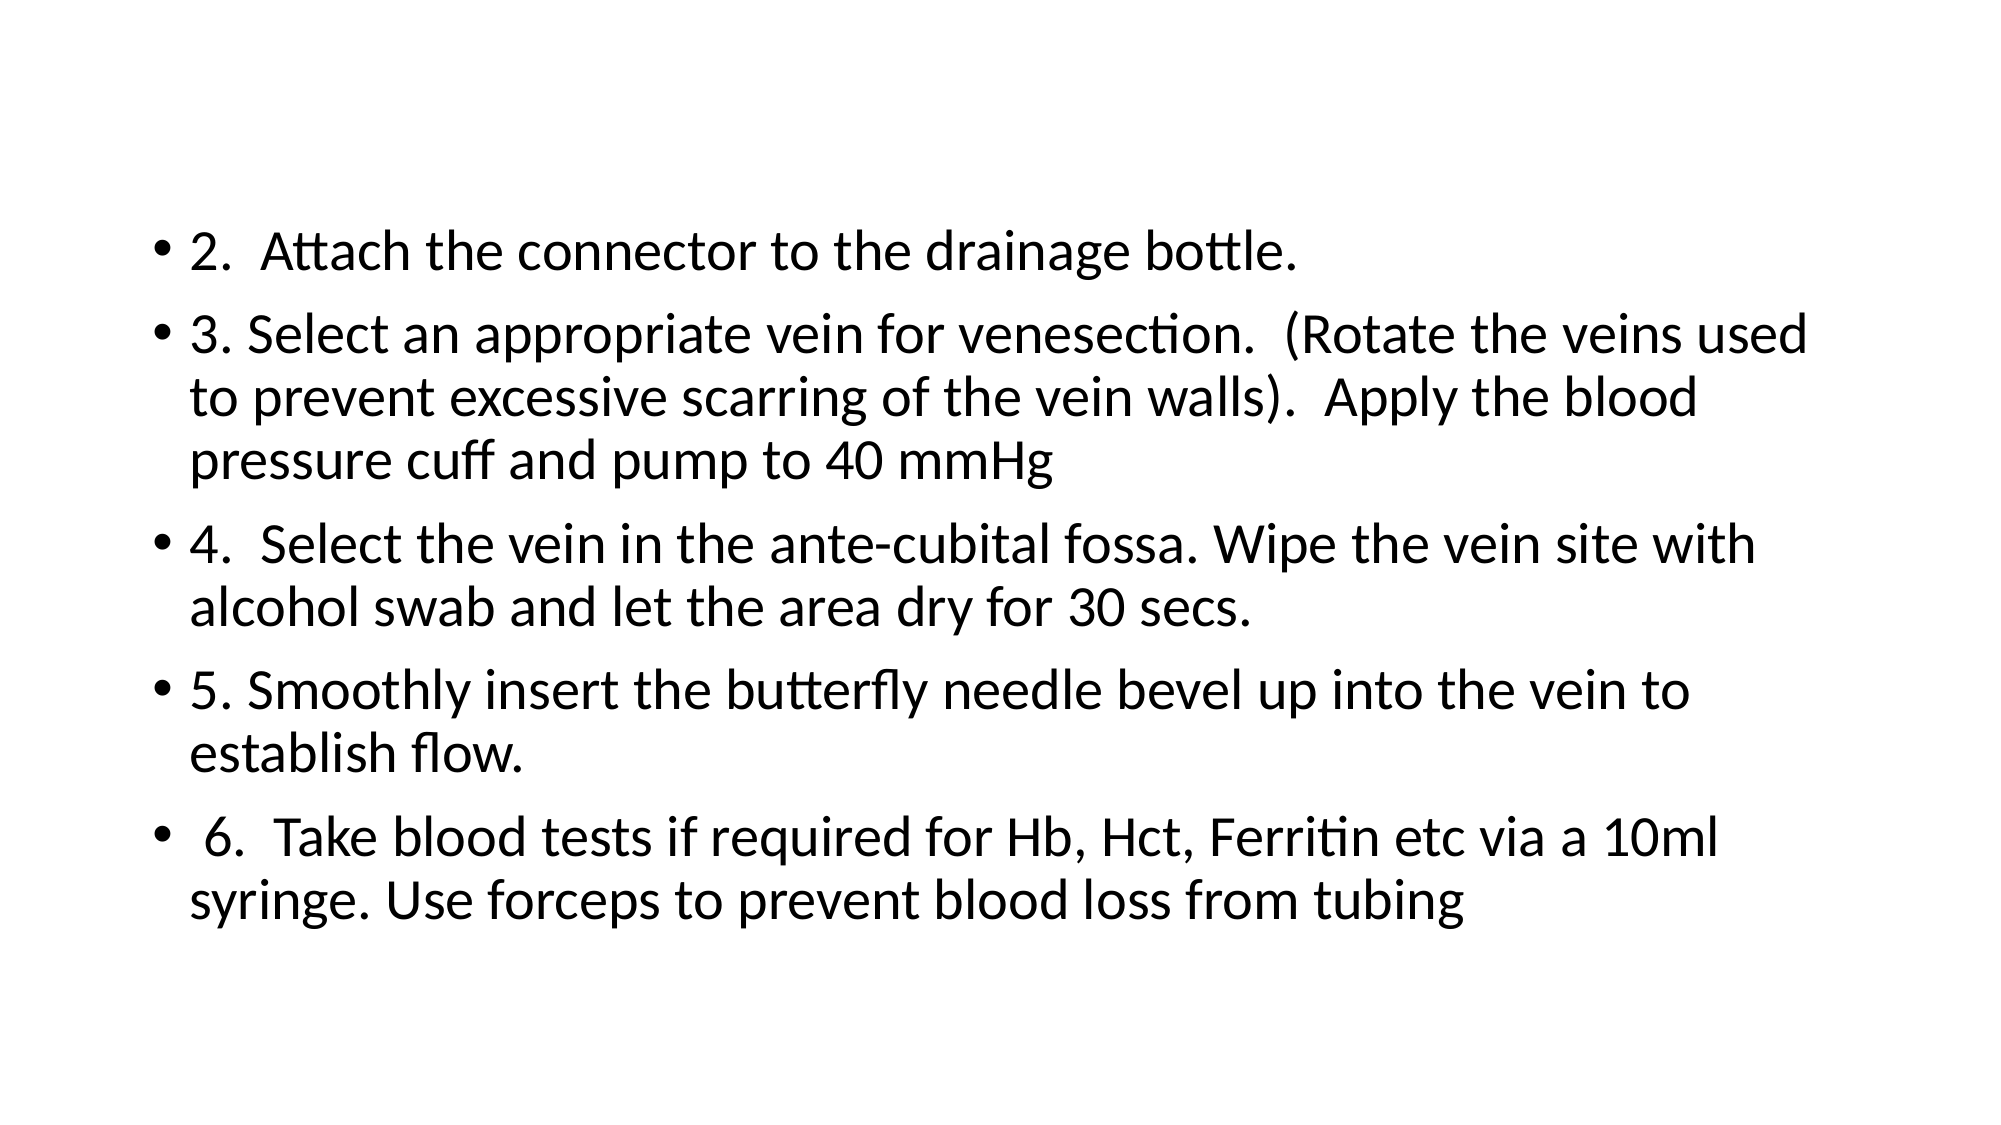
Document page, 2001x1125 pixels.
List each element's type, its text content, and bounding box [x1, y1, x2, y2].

list 2. Attach the connector to the drainage bottle. 3. Select an appropriate vein for venesection. (Rotate the veins used to prevent excessive scarring of the vein walls). Apply the blood pressure cuff and pump to 40 mmHg 4. Select the vein in the ante-cubital fossa. Wipe the vein site with alcohol swab and let the area dry for 30 secs. 5. Smoothly insert the butterfly needle bevel up into the vein to establish flow. 6. Take blood tests if required for Hb, Hct, Ferritin etc via a 10ml syringe. Use forceps to prevent blood loss from tubing [137, 212, 1863, 1014]
